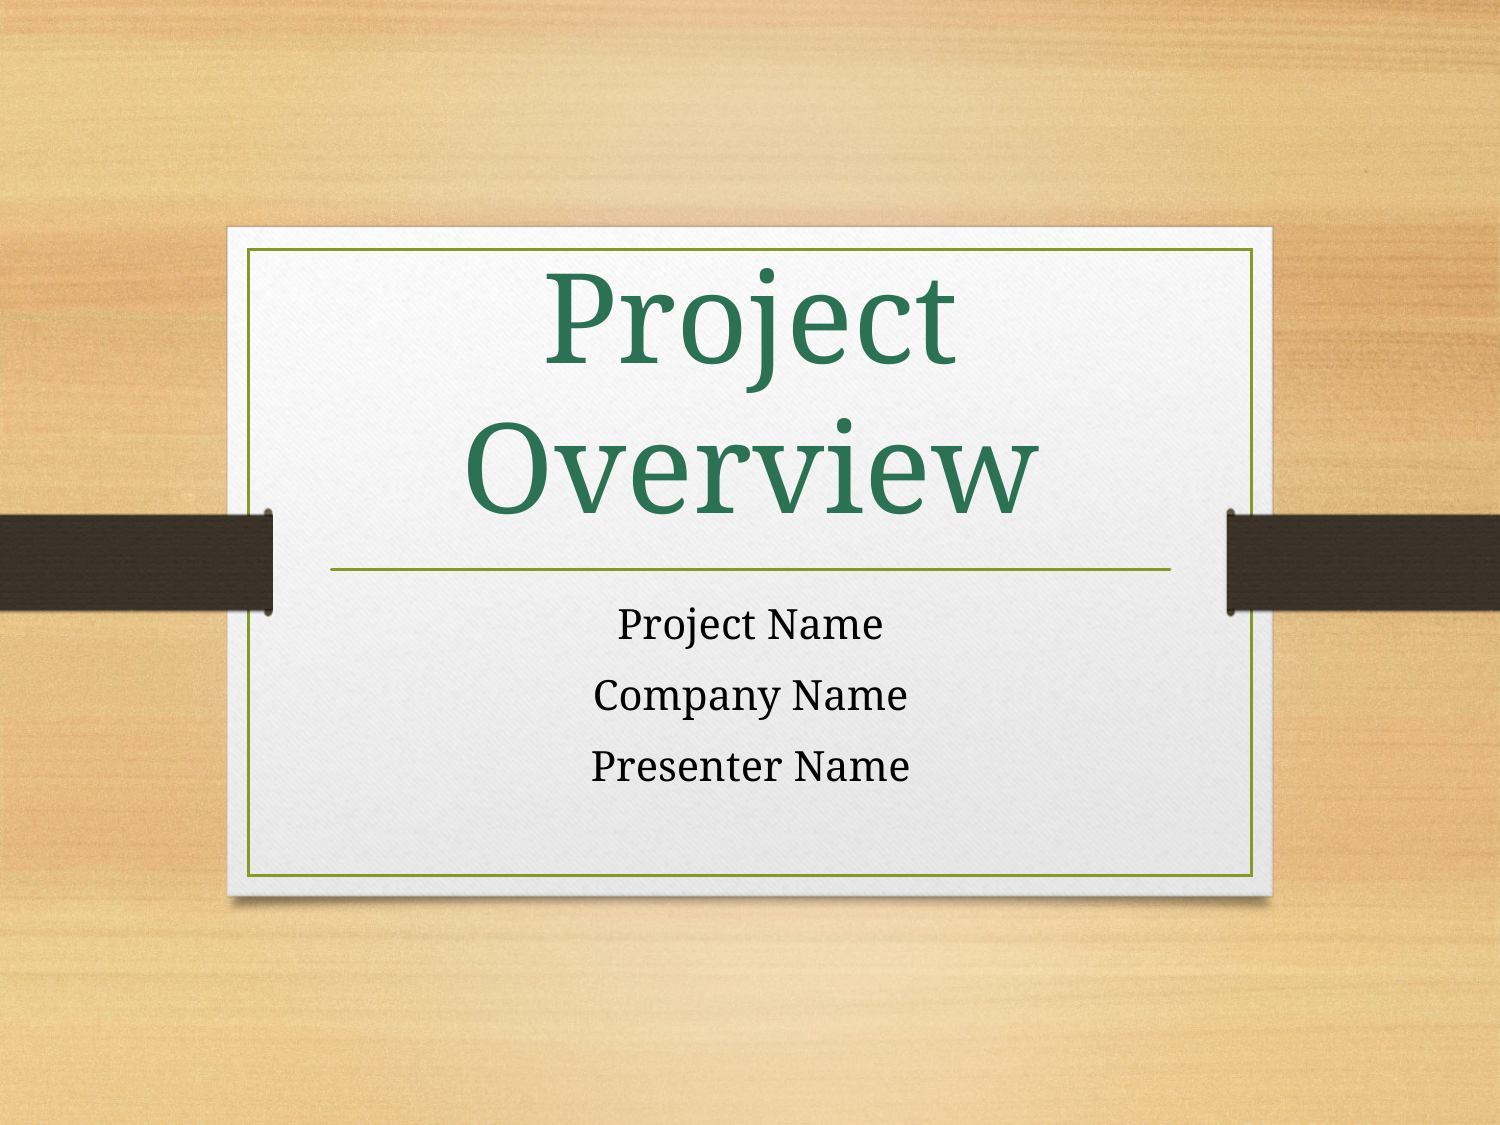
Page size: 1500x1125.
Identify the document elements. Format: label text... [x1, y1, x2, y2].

subtitle Project Name Company Name Presenter Name [315, 590, 1187, 817]
title Project Overview [315, 297, 1187, 546]
picture [0, 0, 1500, 1125]
